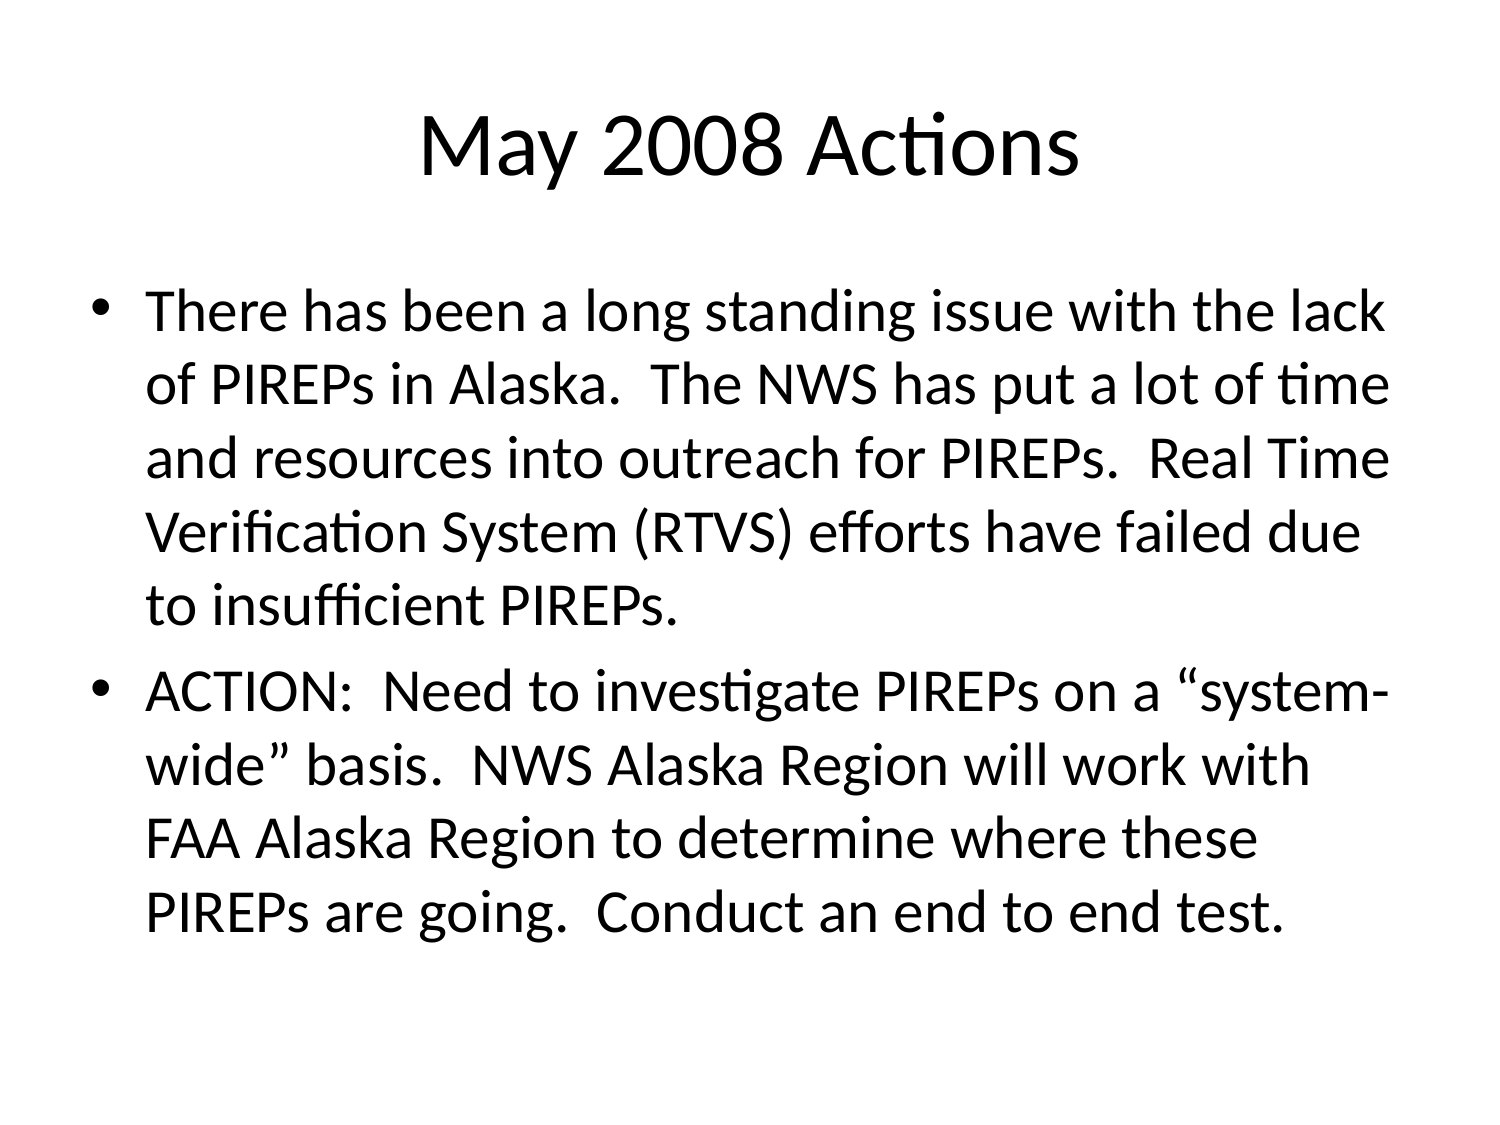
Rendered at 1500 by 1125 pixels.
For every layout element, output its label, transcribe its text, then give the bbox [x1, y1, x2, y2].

title May 2008 Actions [75, 45, 1425, 233]
list There has been a long standing issue with the lack of PIREPs in Alaska. The NWS has put a lot of time and resources into outreach for PIREPs. Real Time Verification System (RTVS) efforts have failed due to insufficient PIREPs. ACTION: Need to investigate PIREPs on a “system-wide” basis. NWS Alaska Region will work with FAA Alaska Region to determine where these PIREPs are going. Conduct an end to end test. [75, 262, 1425, 1005]
